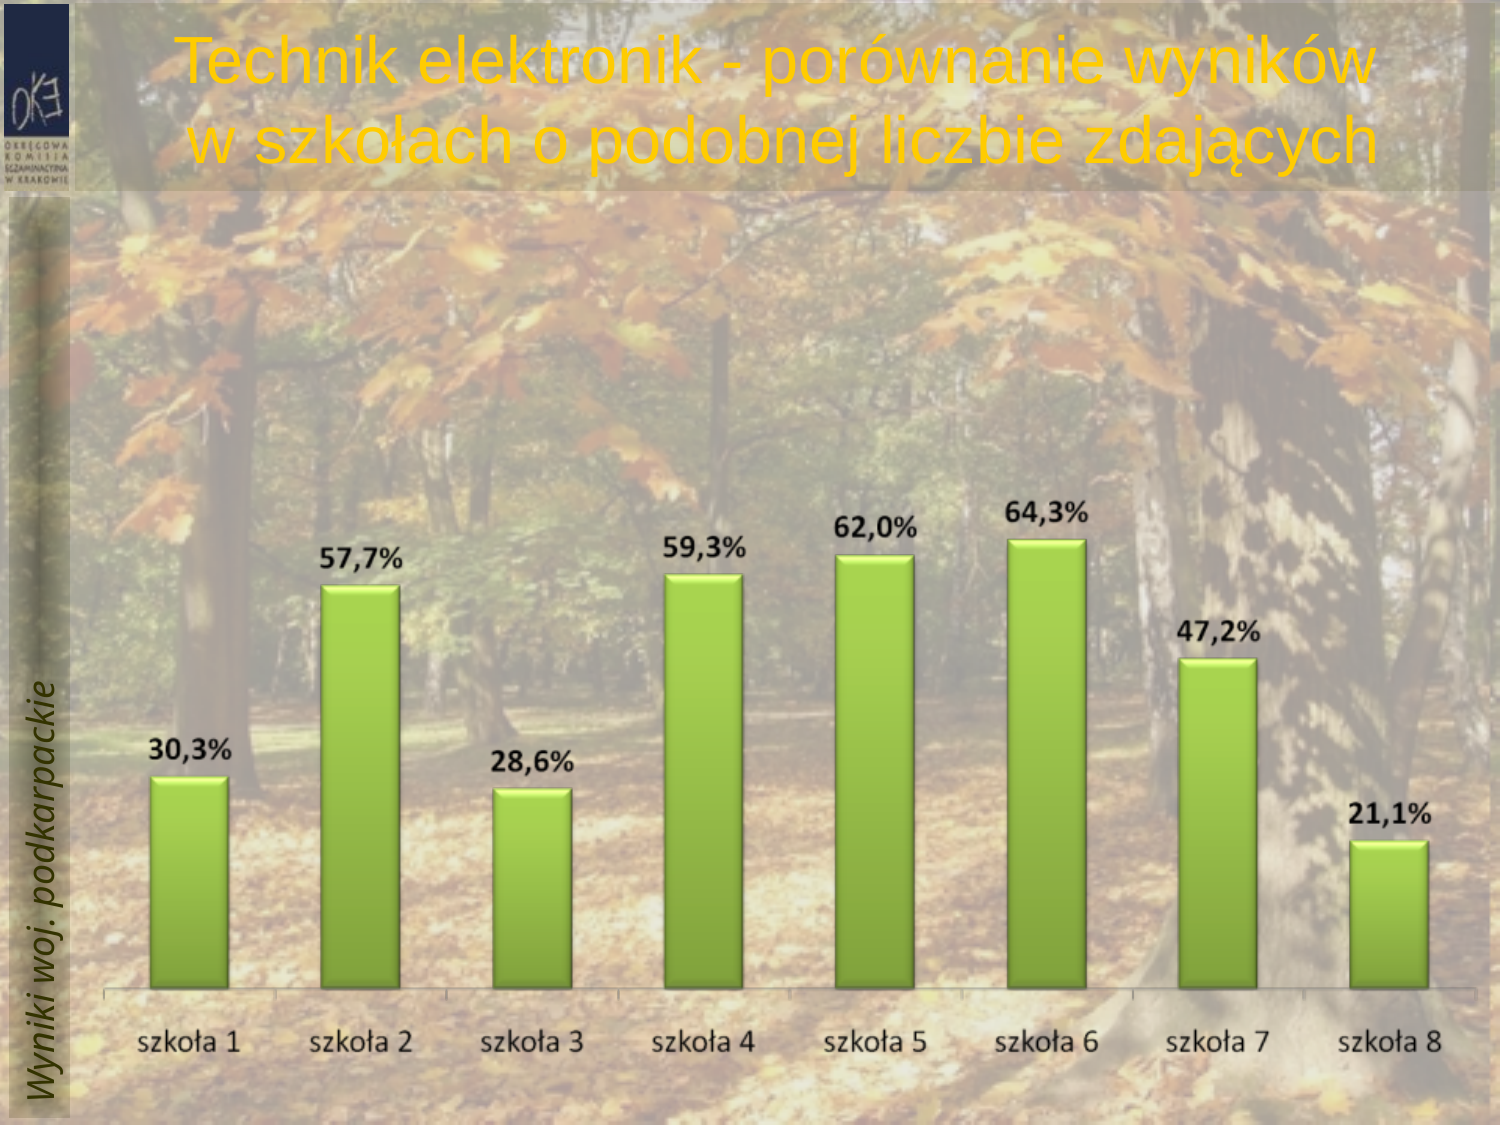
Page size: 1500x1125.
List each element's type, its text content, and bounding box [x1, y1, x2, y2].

text_box Wyniki woj. podkarpackie [9, 197, 70, 1118]
picture [80, 196, 1500, 1085]
title Technik elektronik - porównanie wyników w szkołach o podobnej liczbie zdających [74, 3, 1495, 192]
